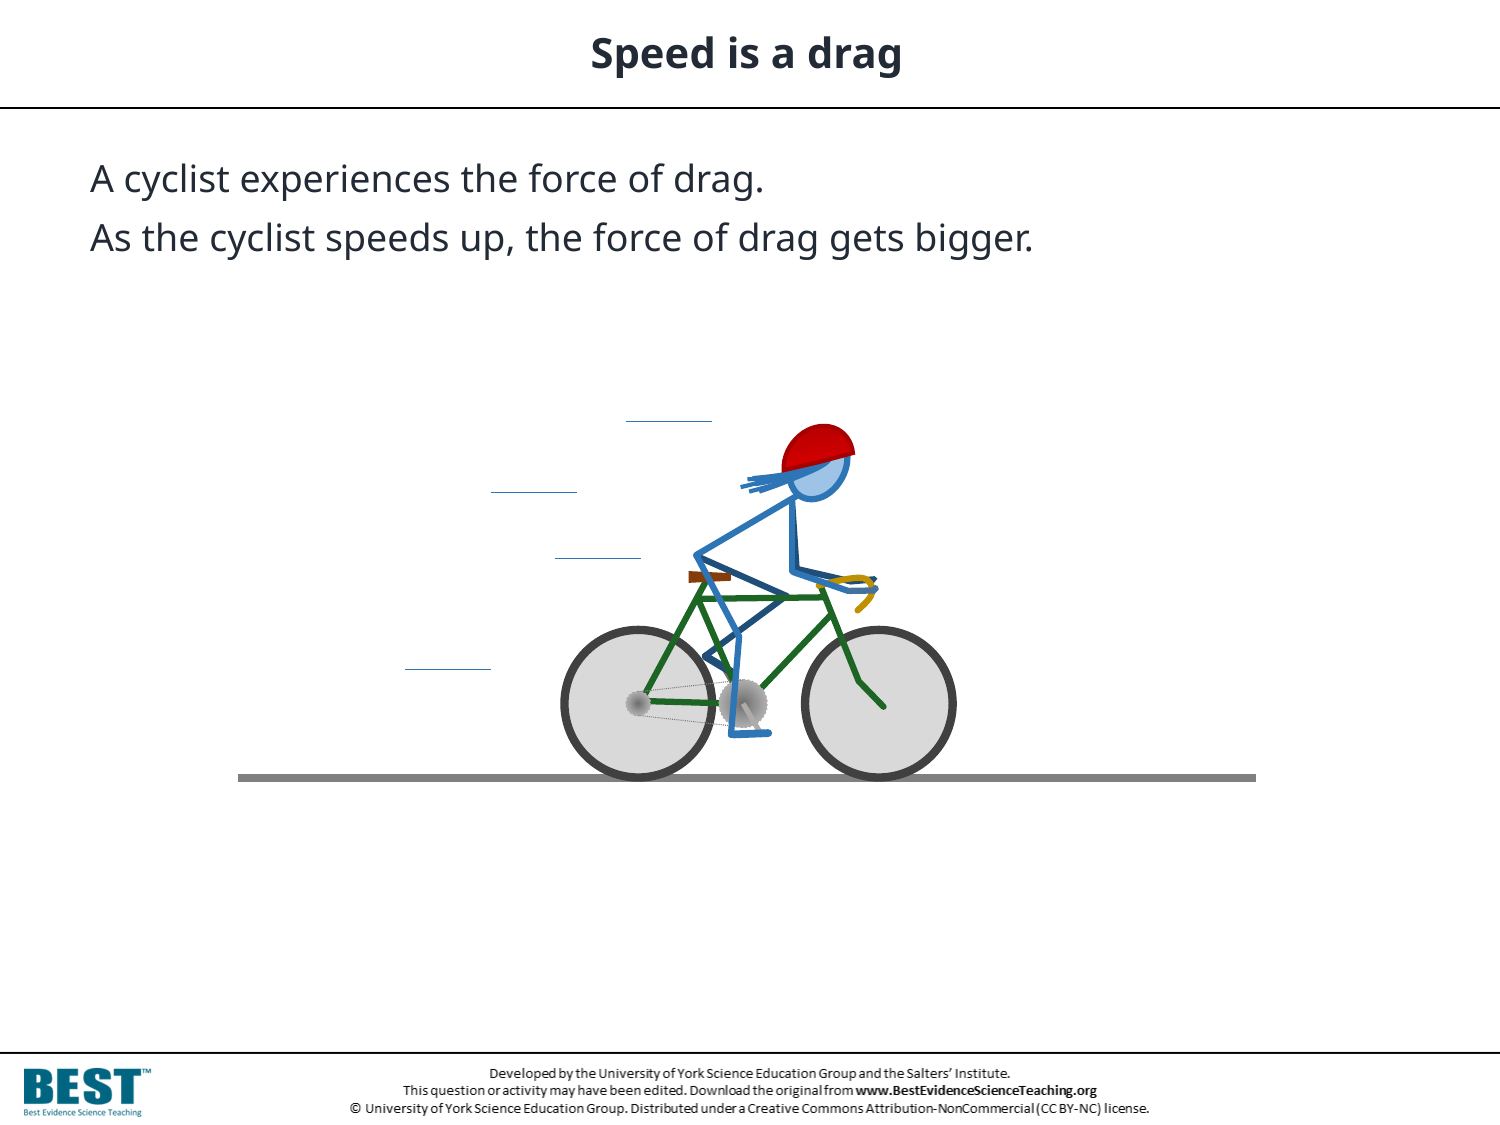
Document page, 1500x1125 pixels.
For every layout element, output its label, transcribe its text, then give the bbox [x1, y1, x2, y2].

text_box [237, 421, 1257, 778]
text_box Speed is a drag [23, 4, 1471, 99]
picture [0, 107, 1500, 1125]
